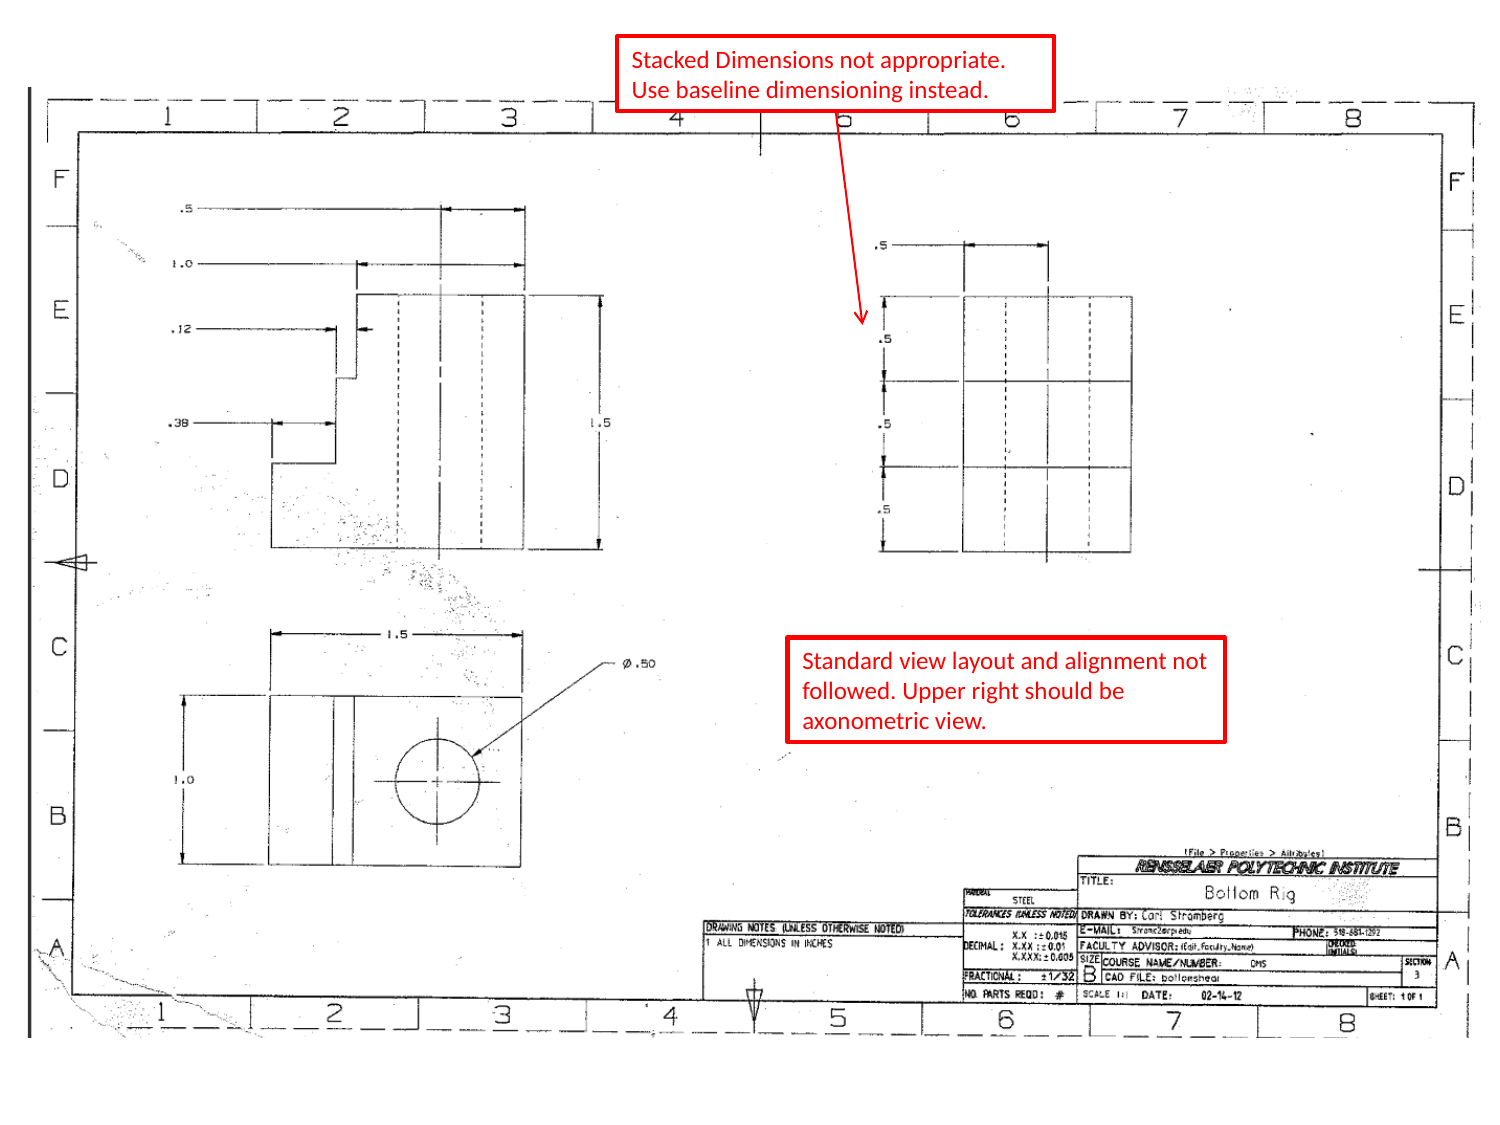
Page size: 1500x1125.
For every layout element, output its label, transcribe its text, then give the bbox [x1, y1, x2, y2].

picture [27, 86, 1481, 1039]
text_box Stacked Dimensions not appropriate. Use baseline dimensioning instead. [615, 34, 1056, 85]
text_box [835, 111, 863, 326]
